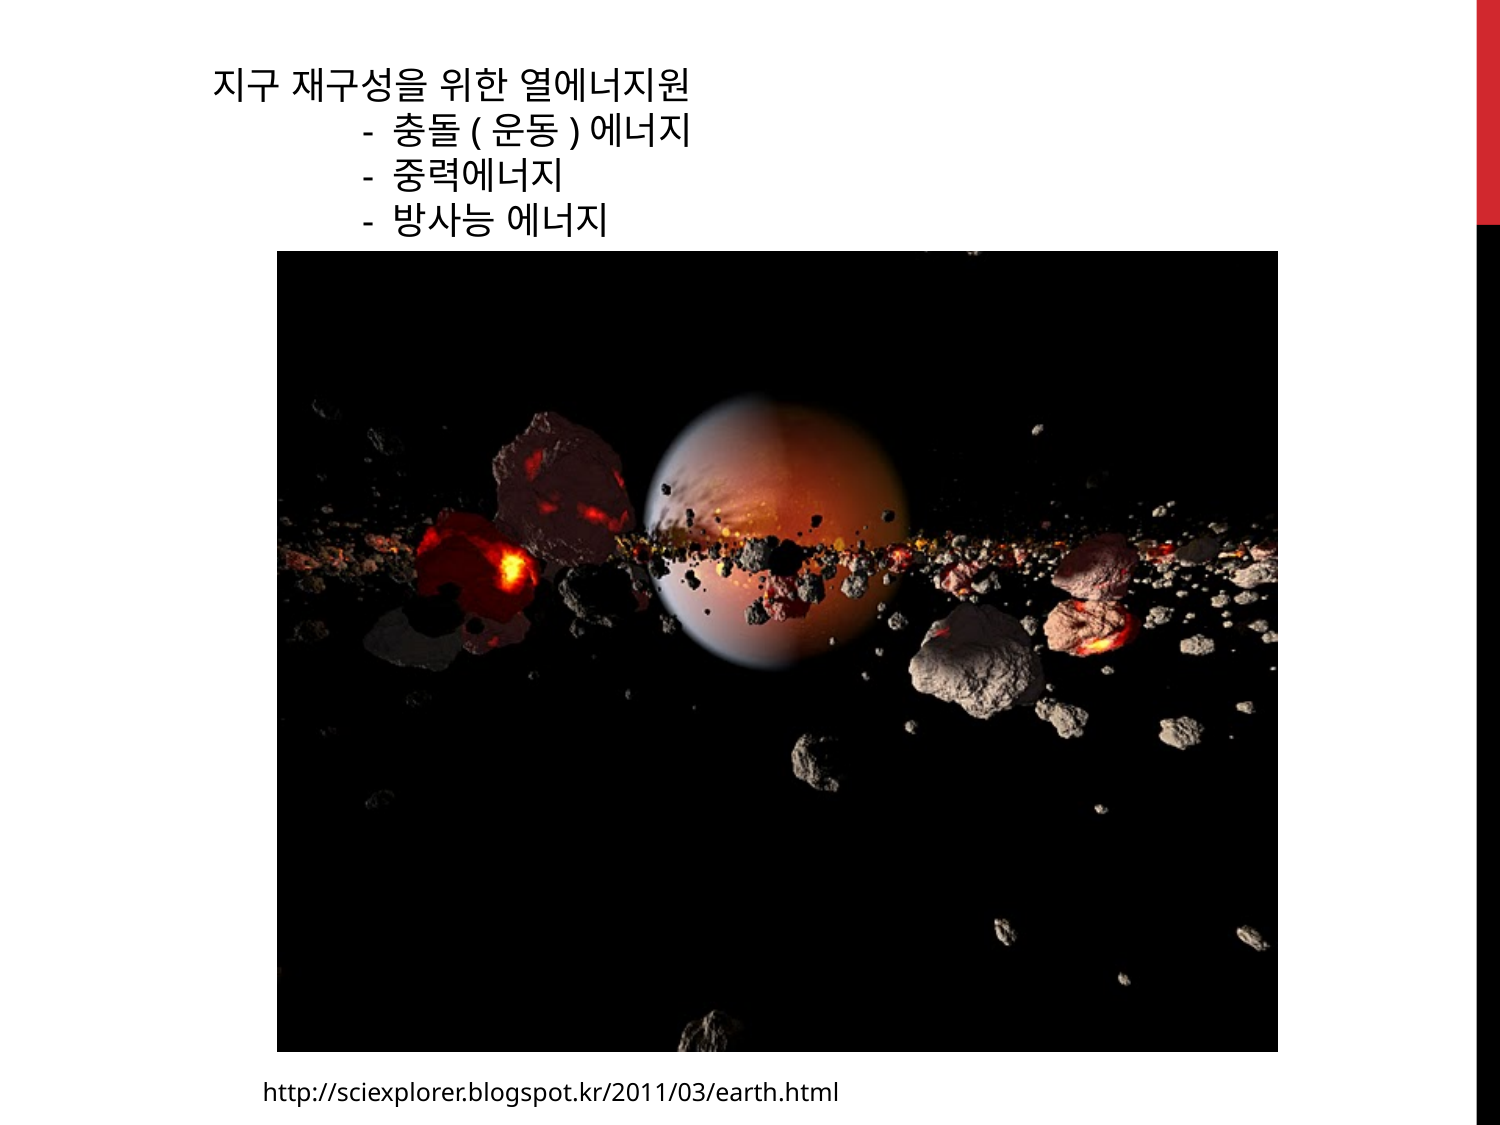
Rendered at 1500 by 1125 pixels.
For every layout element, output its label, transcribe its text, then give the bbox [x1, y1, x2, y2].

text_box 지구 재구성을 위한 열에너지원 - 충돌(운동)에너지 - 중력에너지 - 방사능 에너지 [197, 54, 708, 250]
text_box http://sciexplorer.blogspot.kr/2011/03/earth.html [247, 1068, 998, 1114]
picture [276, 250, 1278, 1052]
